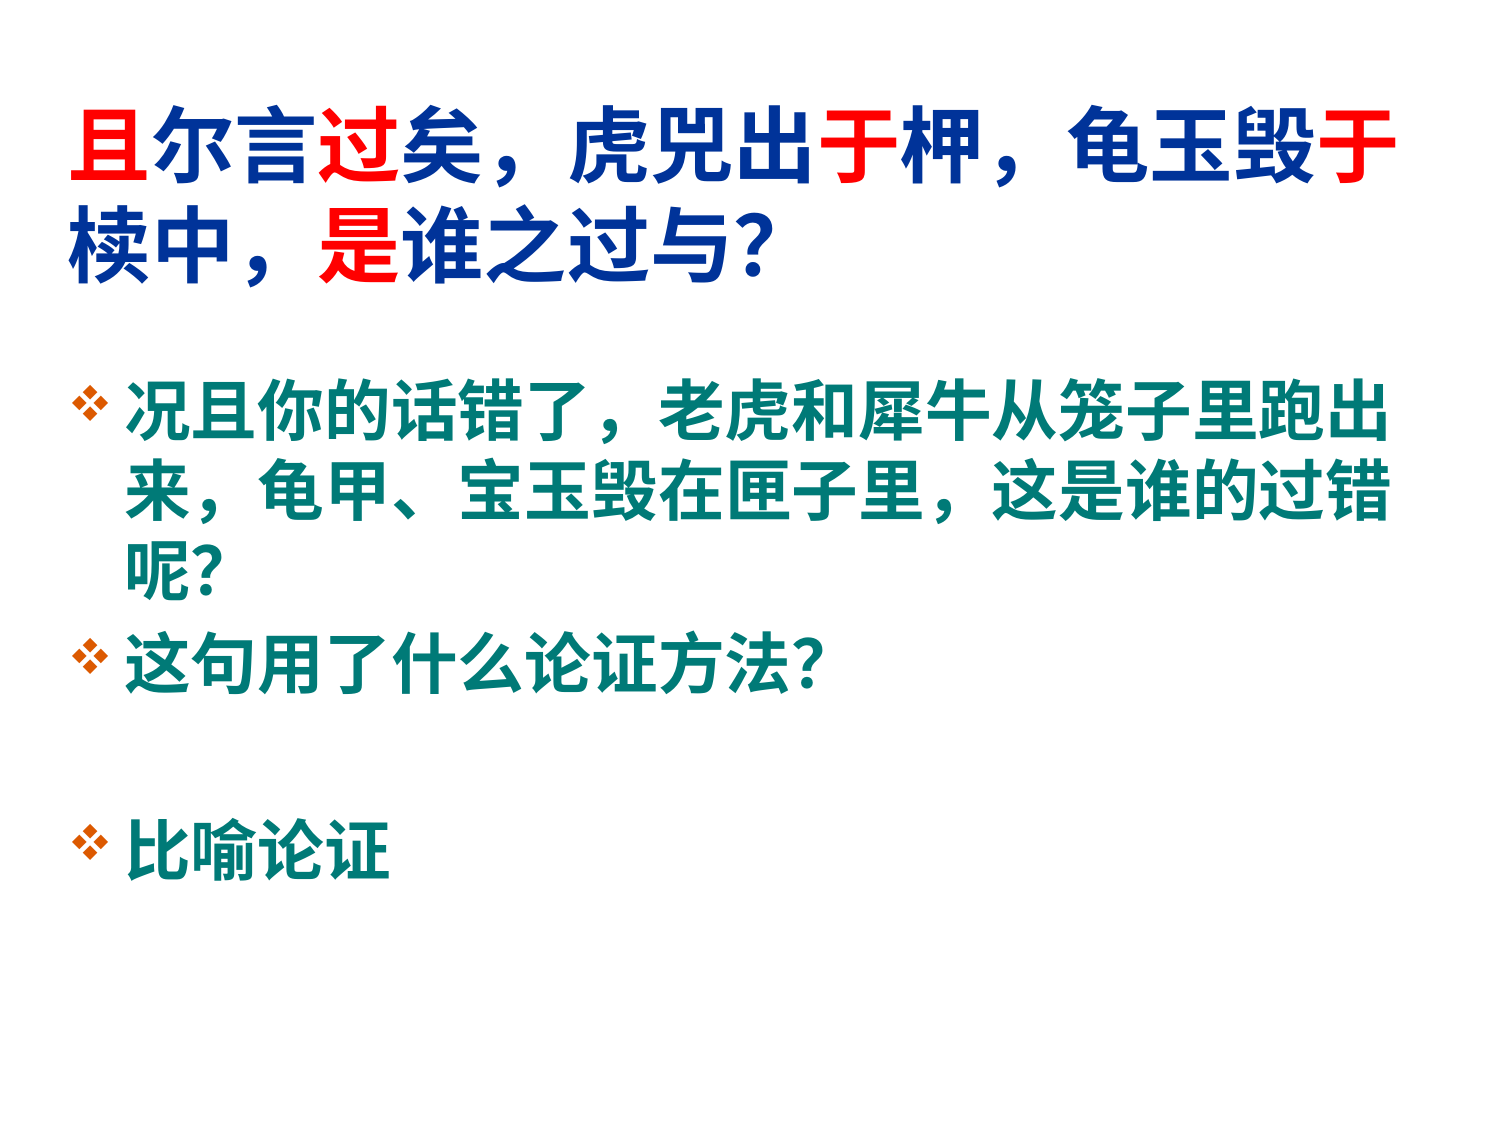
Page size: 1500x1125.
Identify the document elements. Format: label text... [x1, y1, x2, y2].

title 且尔言过矣，虎兕出于柙，龟玉毁于椟中，是谁之过与？ [52, 148, 1455, 337]
list 况且你的话错了，老虎和犀牛从笼子里跑出来，龟甲、宝玉毁在匣子里，这是谁的过错呢？ 这句用了什么论证方法？ 比喻论证 [52, 361, 1455, 1050]
